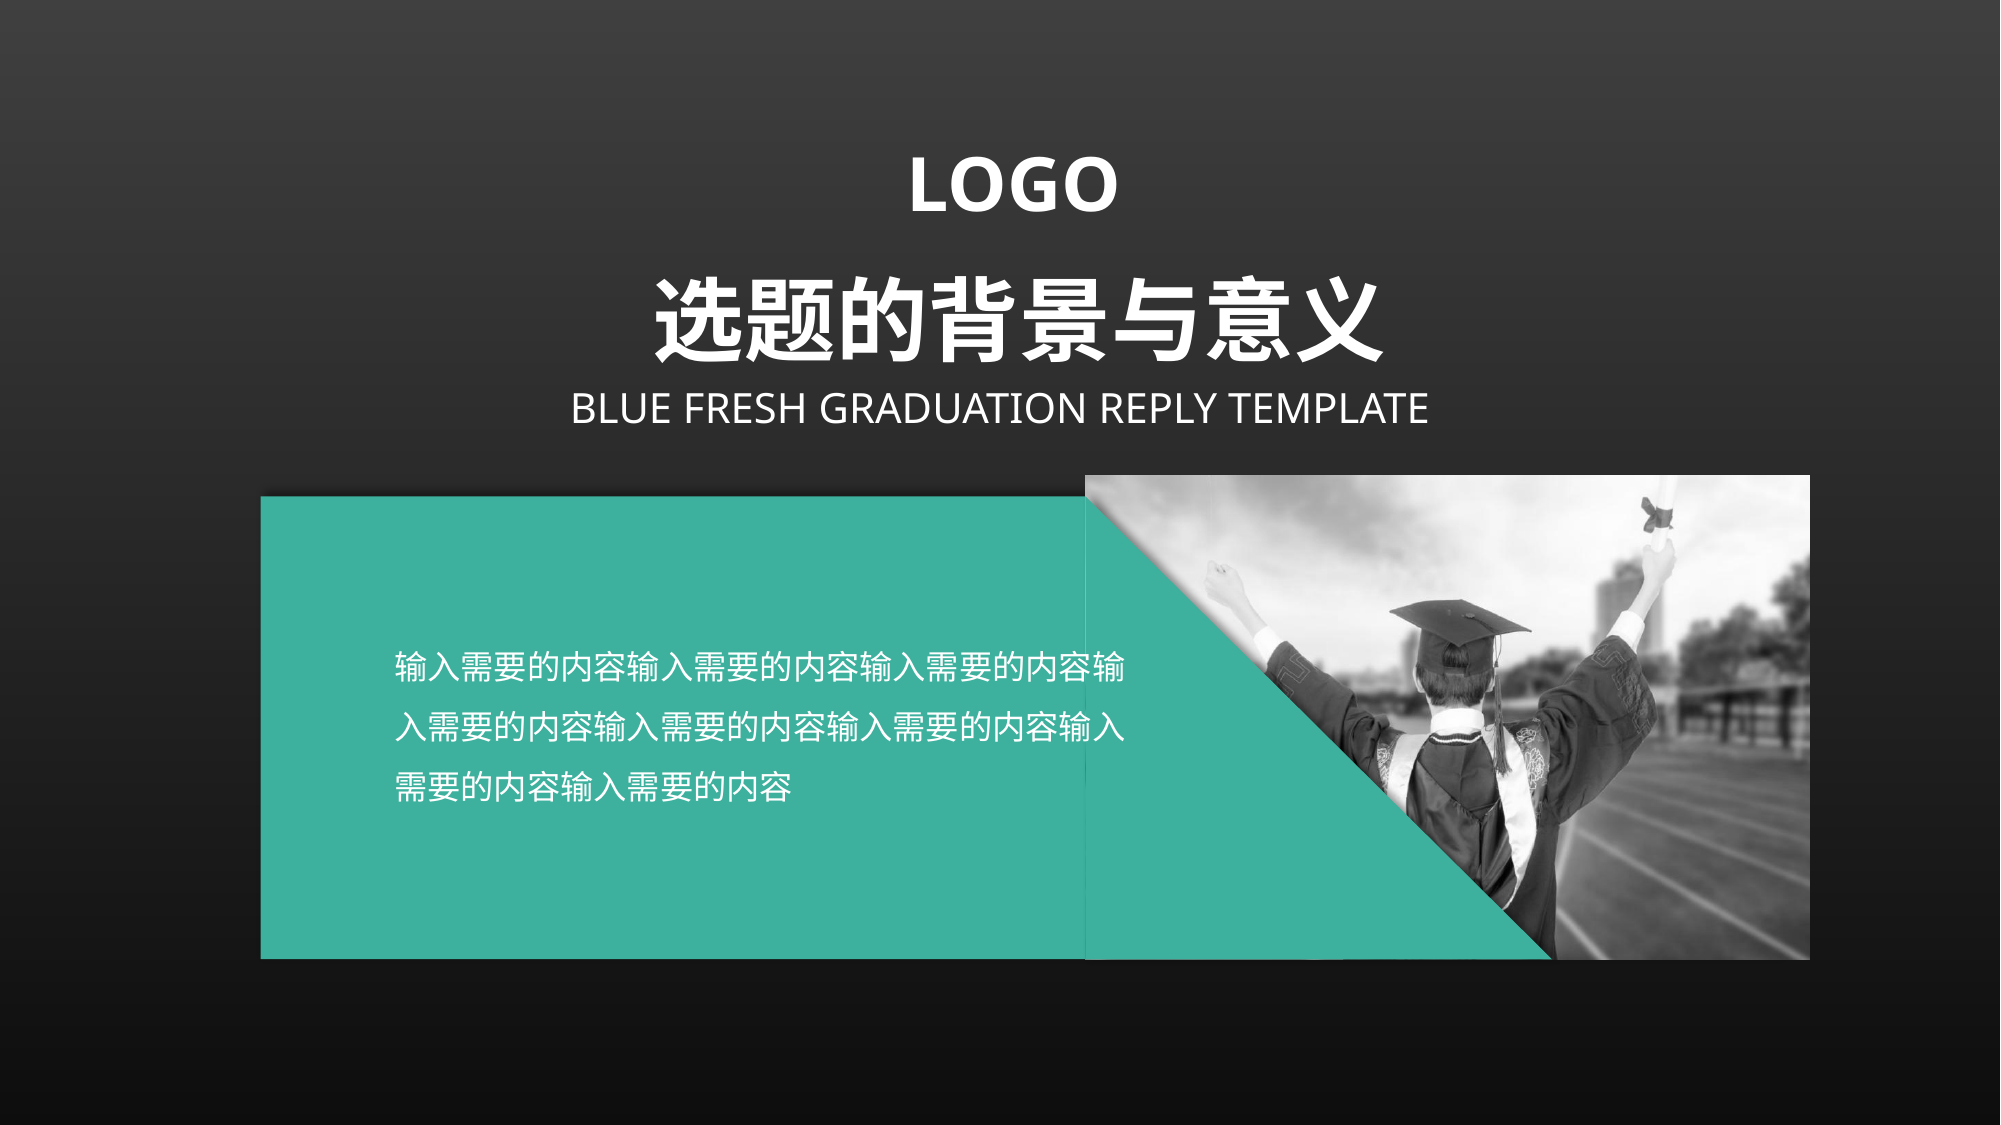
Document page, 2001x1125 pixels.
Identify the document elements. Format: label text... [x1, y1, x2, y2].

text_box LOGO [892, 84, 1148, 200]
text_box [504, 200, 1496, 435]
text_box 输入需要的内容输入需要的内容输入需要的内容输入需要的内容输入需要的内容输入需要的内容输入需要的内容输入需要的内容 [379, 619, 1085, 814]
text_box [260, 495, 1084, 960]
picture [1085, 475, 1810, 960]
